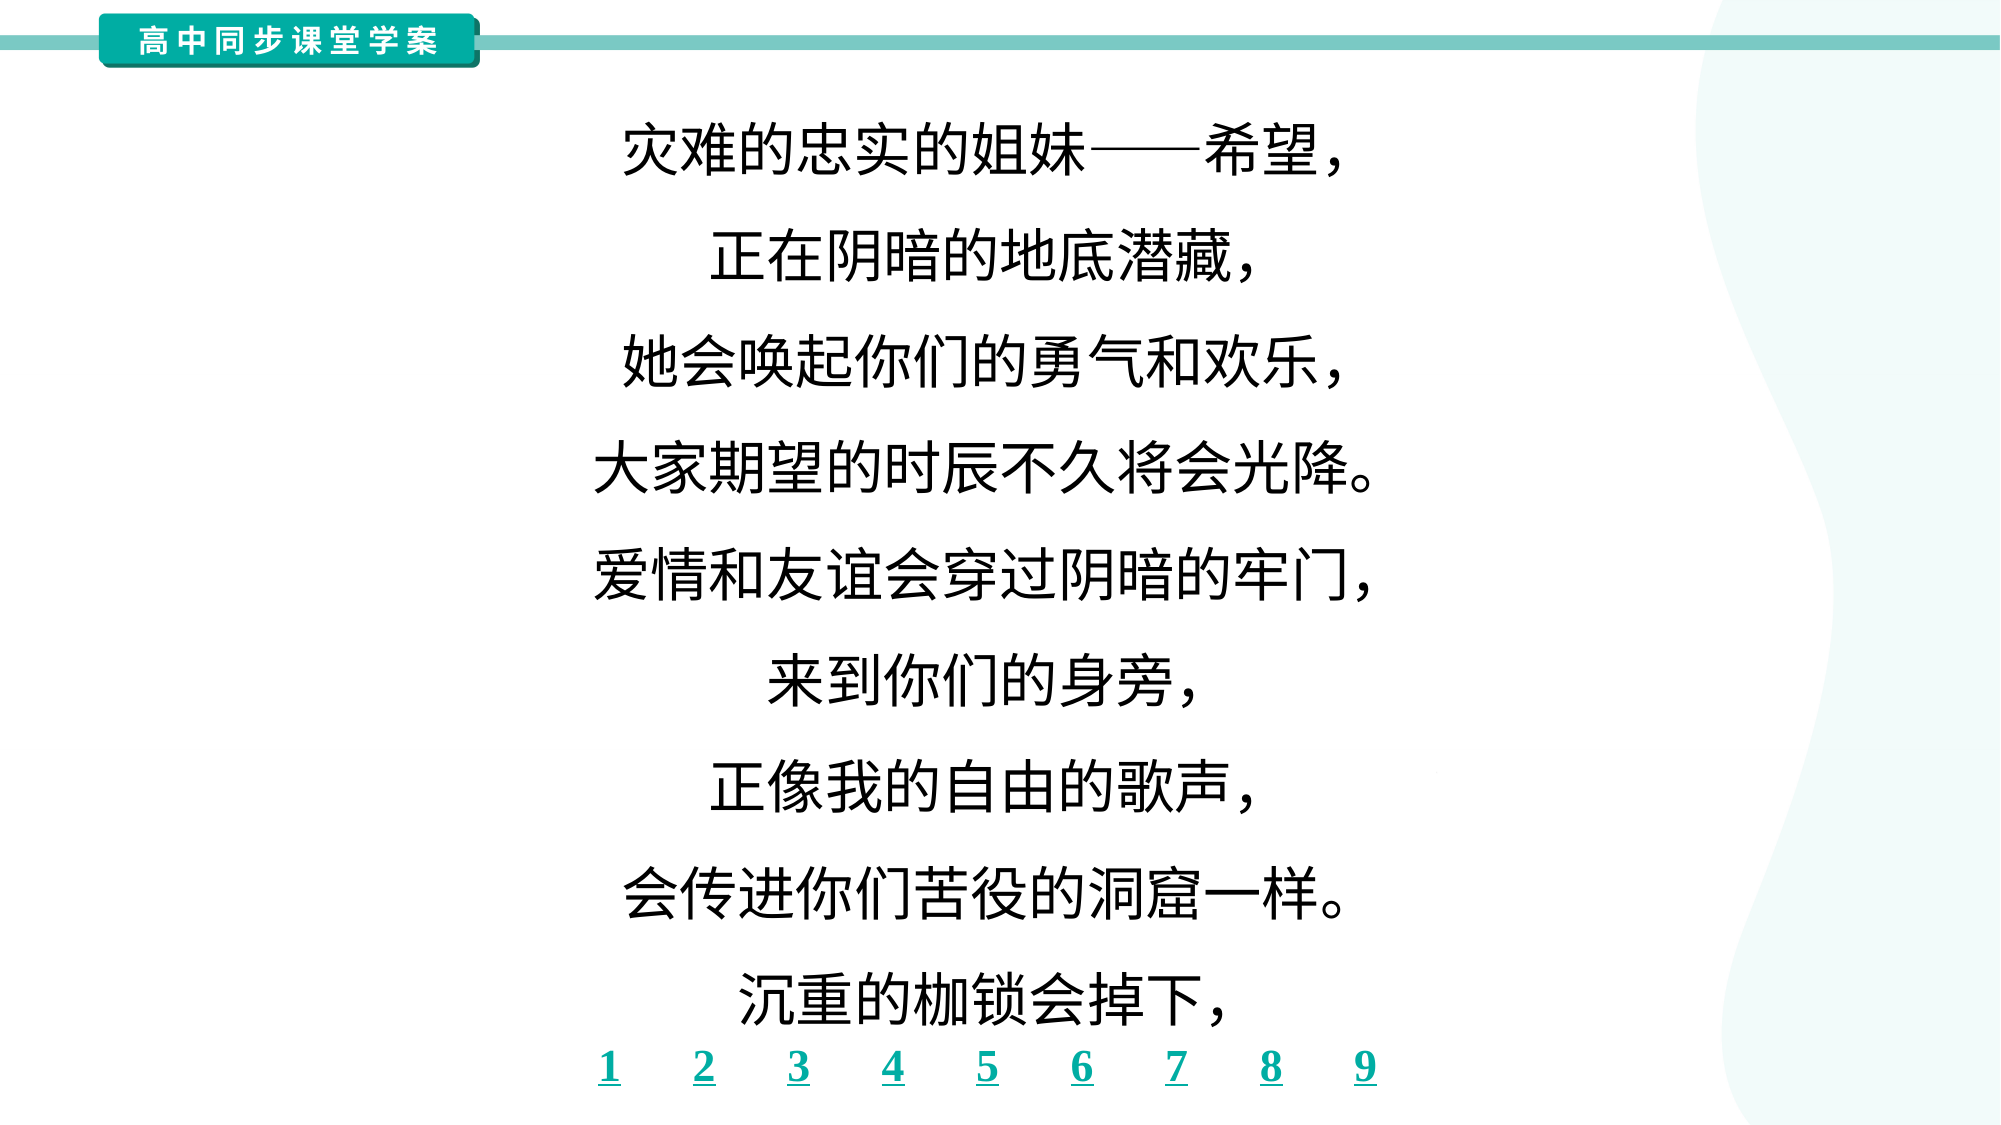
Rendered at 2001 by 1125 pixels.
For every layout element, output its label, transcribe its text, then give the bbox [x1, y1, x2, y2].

text_box 灾难的忠实的姐妹——希望， 正在阴暗的地底潜藏， 她会唤起你们的勇气和欢乐， 大家期望的时辰不久将会光降。 爱情和友谊会穿过阴暗的牢门， 来到你们的身旁， 正像我的自由的歌声， 会传进你们苦役的洞窟一样。 沉重的枷锁会掉下， [100, 76, 1899, 1033]
picture [0, 0, 2000, 1125]
